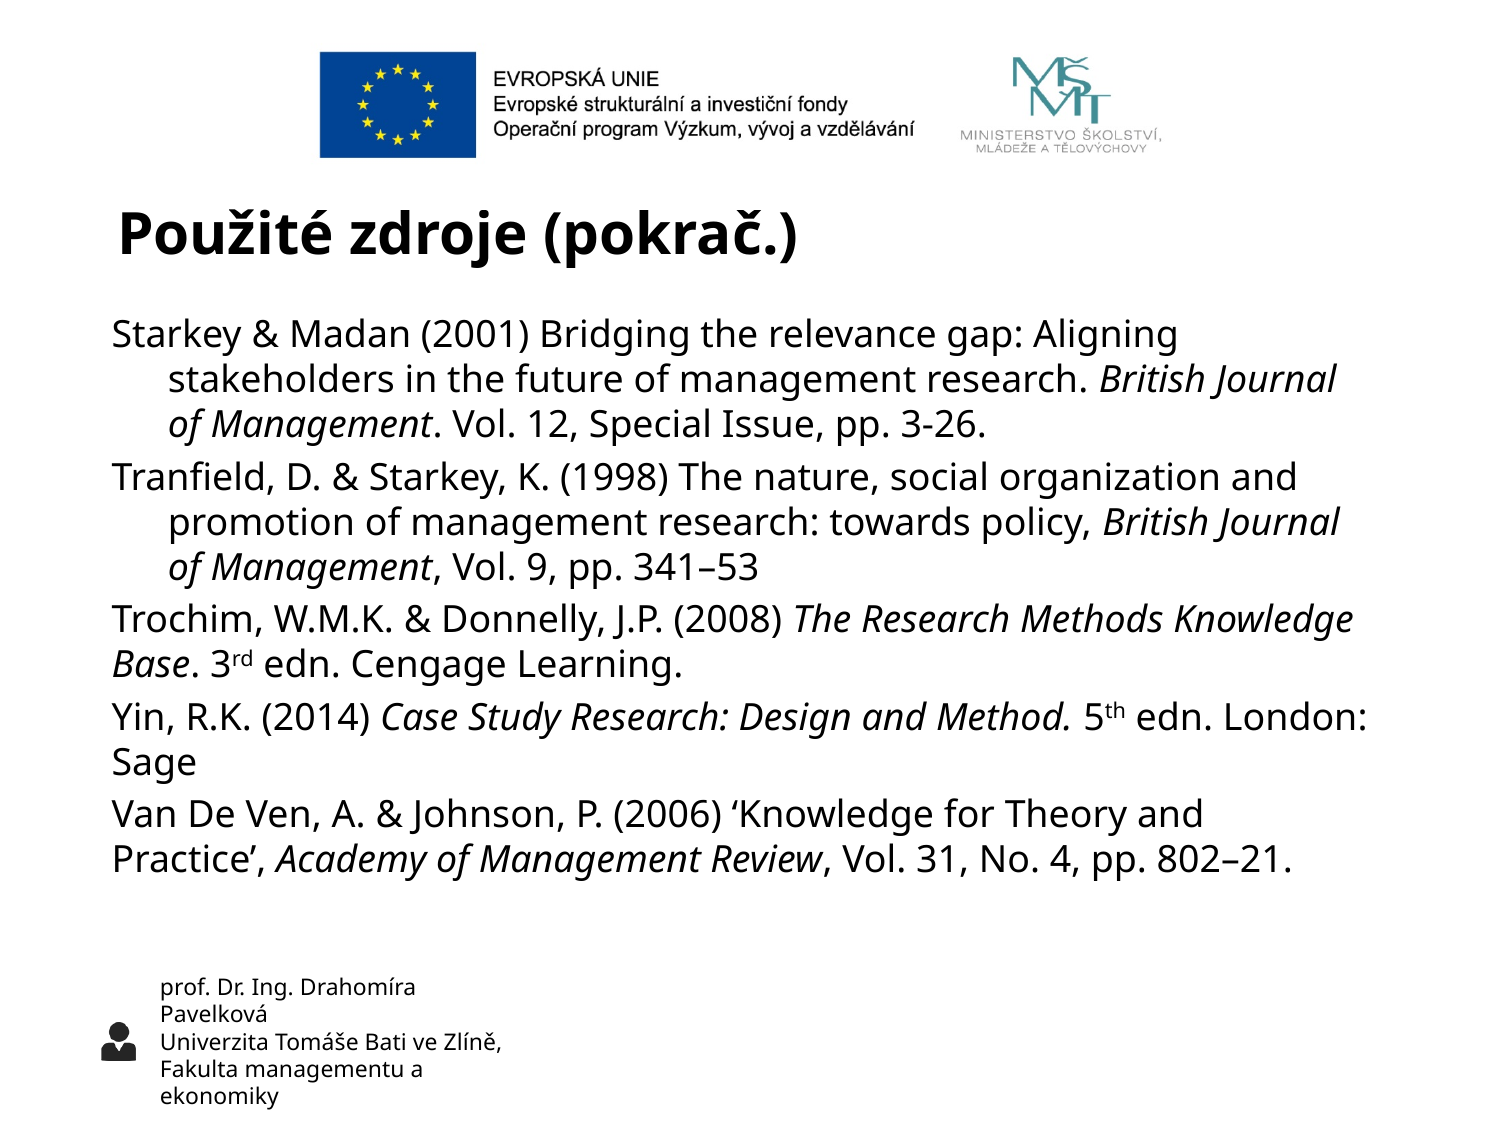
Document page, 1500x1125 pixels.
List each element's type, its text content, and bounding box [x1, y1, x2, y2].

list Starkey & Madan (2001) Bridging the relevance gap: Aligning stakeholders in the future of management research. British Journal of Management. Vol. 12, Special Issue, pp. 3-26. Tranfield, D. & Starkey, K. (1998) The nature, social organization and promotion of management research: towards policy, British Journal of Management, Vol. 9, pp. 341–53 Trochim, W.M.K. & Donnelly, J.P. (2008) The Research Methods Knowledge Base. 3rd edn. Cengage Learning. Yin, R.K. (2014) Case Study Research: Design and Method. 5th edn. London: Sage Van De Ven, A. & Johnson, P. (2006) ‘Knowledge for Theory and Practice’, Academy of Management Review, Vol. 31, No. 4, pp. 802–21. [96, 302, 1384, 1014]
picture [267, 0, 1213, 210]
title Použité zdroje (pokrač.) [101, 184, 1425, 279]
picture [101, 1021, 136, 1062]
footer prof. Dr. Ing. Drahomíra Pavelková Univerzita Tomáše Bati ve Zlíně, Fakulta managementu a ekonomiky [145, 999, 526, 1083]
